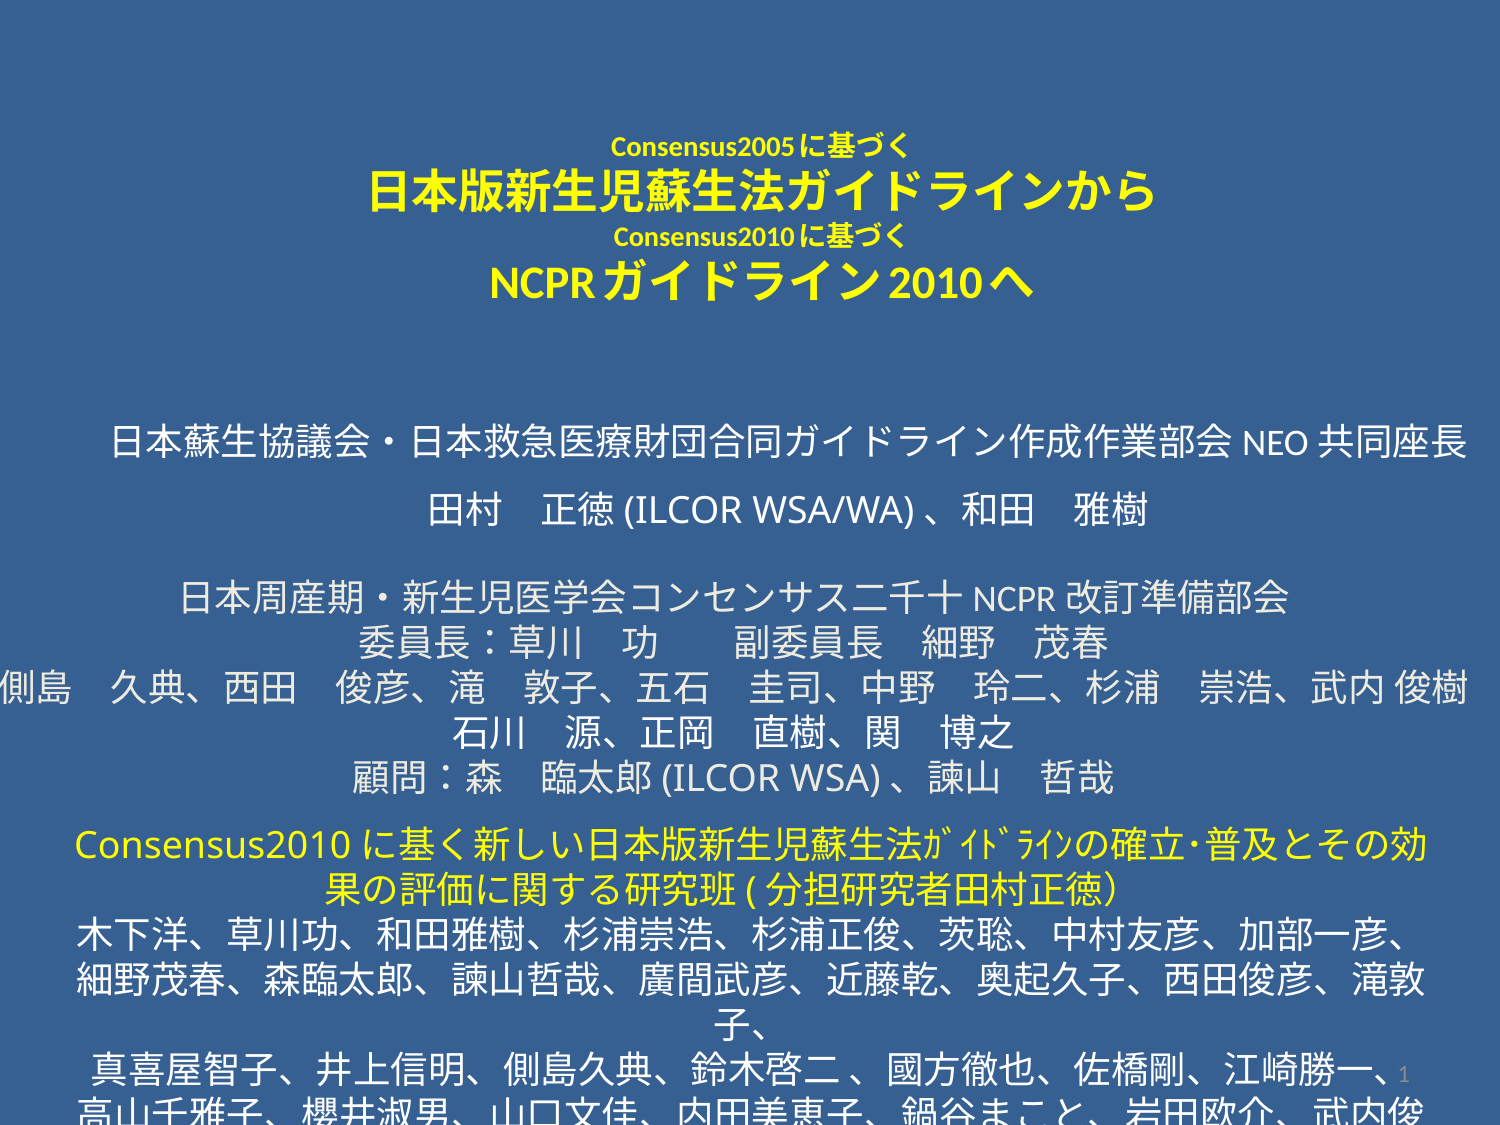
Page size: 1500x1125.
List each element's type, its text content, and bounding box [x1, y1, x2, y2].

title Consensus2005に基づく 日本版新生児蘇生法ガイドラインから Consensus2010に基づく NCPRガイドライン2010へ [53, 119, 1472, 373]
text_box Consensus2010に基く新しい日本版新生児蘇生法ｶﾞｲﾄﾞﾗｲﾝの確立･普及とその効果の評価に関する研究班(分担研究者田村正徳） 木下洋、草川功、和田雅樹、杉浦崇浩、杉浦正俊、茨聡、中村友彦、加部一彦、 細野茂春、森臨太郎、諫山哲哉、廣間武彦、近藤乾、奥起久子、西田俊彦、滝敦子、 真喜屋智子、井上信明、側島久典、鈴木啓二 、國方徹也、佐橋剛、江崎勝一、 高山千雅子、櫻井淑男、山口文佳、内田美恵子、鍋谷まこと、岩田欧介、武内俊樹 [53, 814, 1449, 1125]
slide_number 1 [1074, 1042, 1425, 1103]
text_box 日本周産期・新生児医学会コンセンサス二千十NCPR改訂準備部会 委員長：草川 功 副委員長 細野 茂春 側島 久典、西田 俊彦、滝 敦子、五石 圭司、中野 玲二、杉浦 崇浩、武内 俊樹 石川 源、正岡 直樹、関 博之 顧問：森 臨太郎(ILCOR WSA)、諫山 哲哉 [0, 566, 1500, 851]
subtitle 日本蘇生協議会・日本救急医療財団合同ガイドライン作成作業部会NEO共同座長 田村 正徳(ILCOR WSA/WA)、和田 雅樹 [76, 419, 1500, 557]
